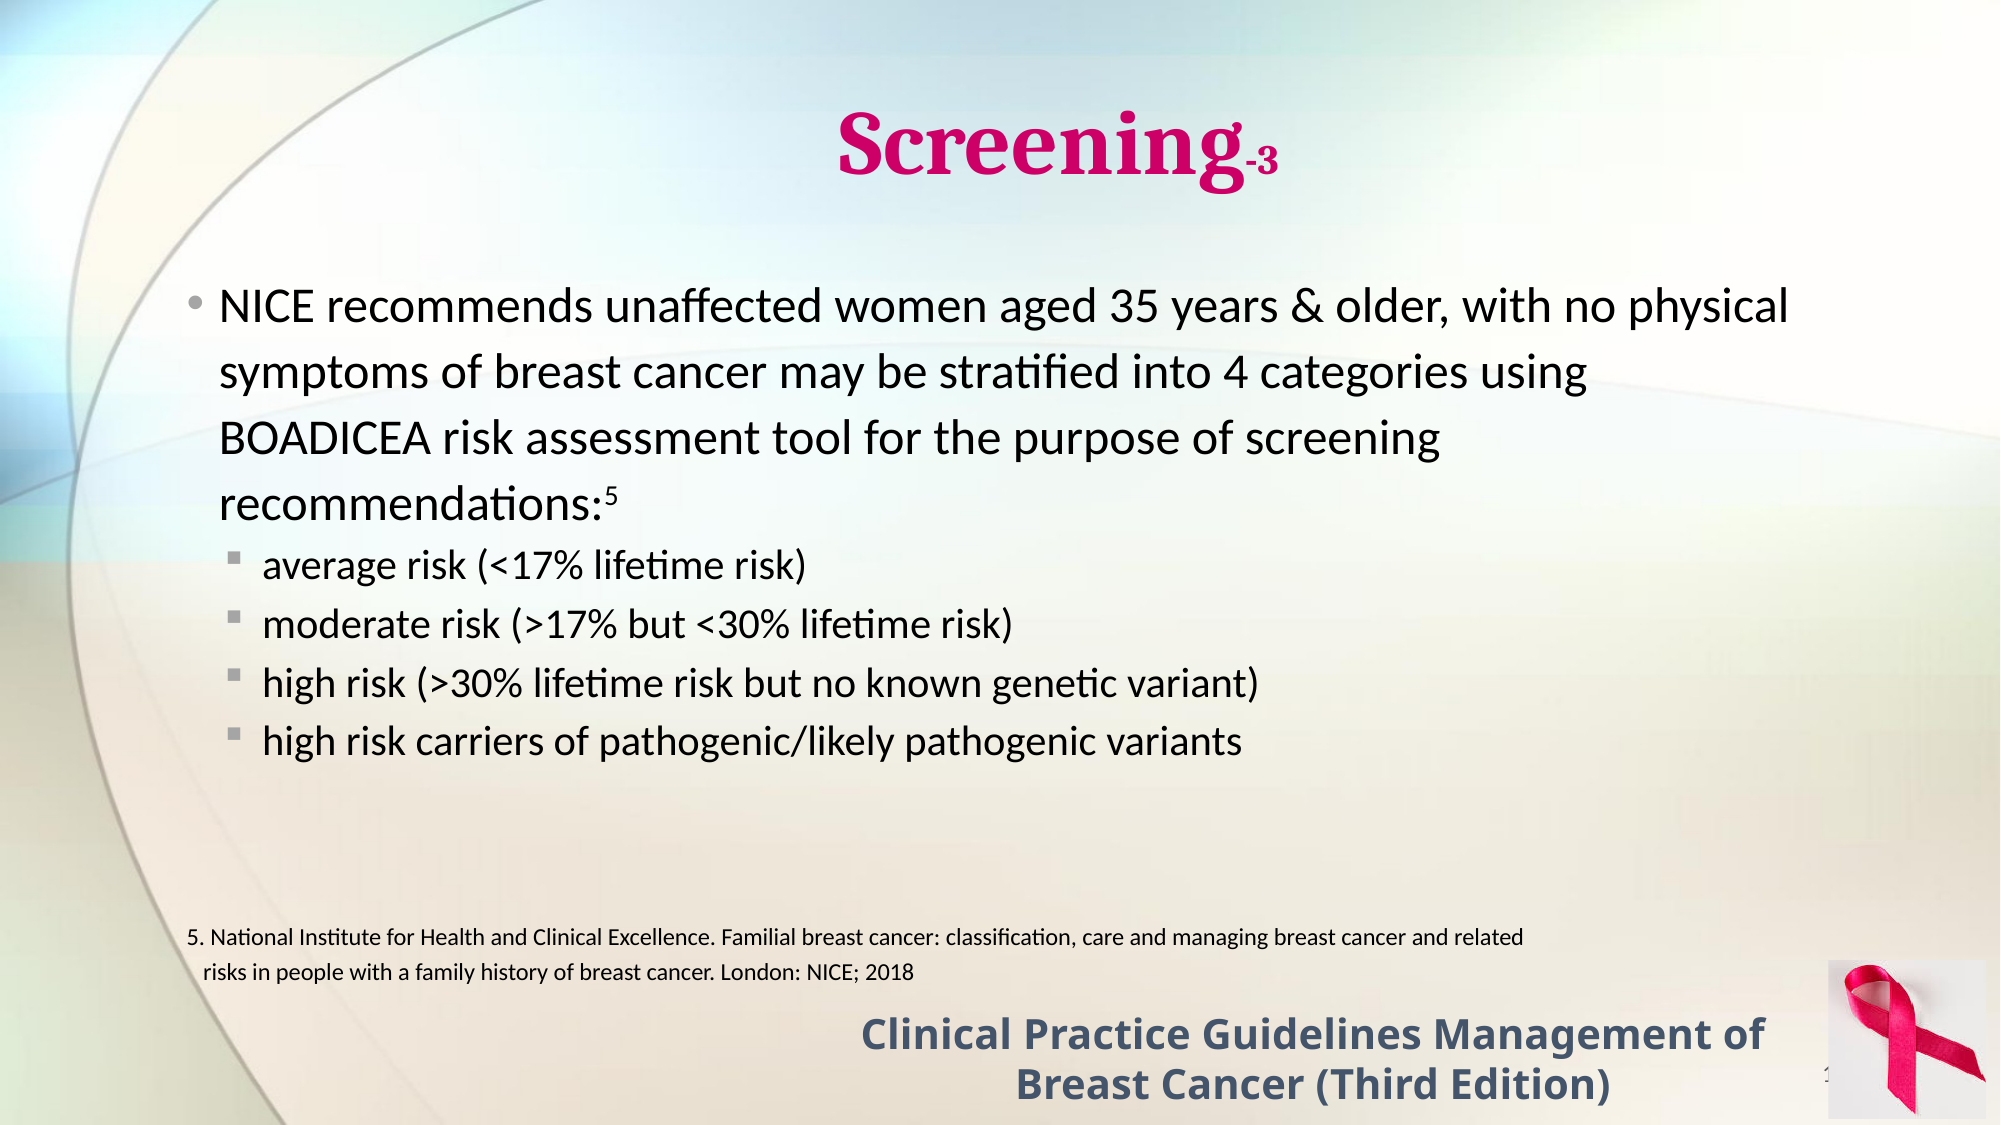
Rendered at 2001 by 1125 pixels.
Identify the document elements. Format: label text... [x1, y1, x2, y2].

picture [0, 0, 2001, 1125]
slide_number 19 [1325, 1042, 1818, 1103]
list NICE recommends unaffected women aged 35 years & older, with no physical symptoms of breast cancer may be stratified into 4 categories using BOADICEA risk assessment tool for the purpose of screening recommendations:5 average risk (<17% lifetime risk) moderate risk (>17% but <30% lifetime risk) high risk (>30% lifetime risk but no known genetic variant) high risk carriers of pathogenic/likely pathogenic variants 5. National Institute for Health and Clinical Excellence. Familial breast cancer: classification, care and managing breast cancer and related risks in people with a family history of breast cancer. London: NICE; 2018 [171, 258, 1828, 1001]
title Screening-3 [318, 43, 1801, 234]
text_box Clinical Practice Guidelines Management of Breast Cancer (Third Edition) [797, 1001, 1821, 1116]
